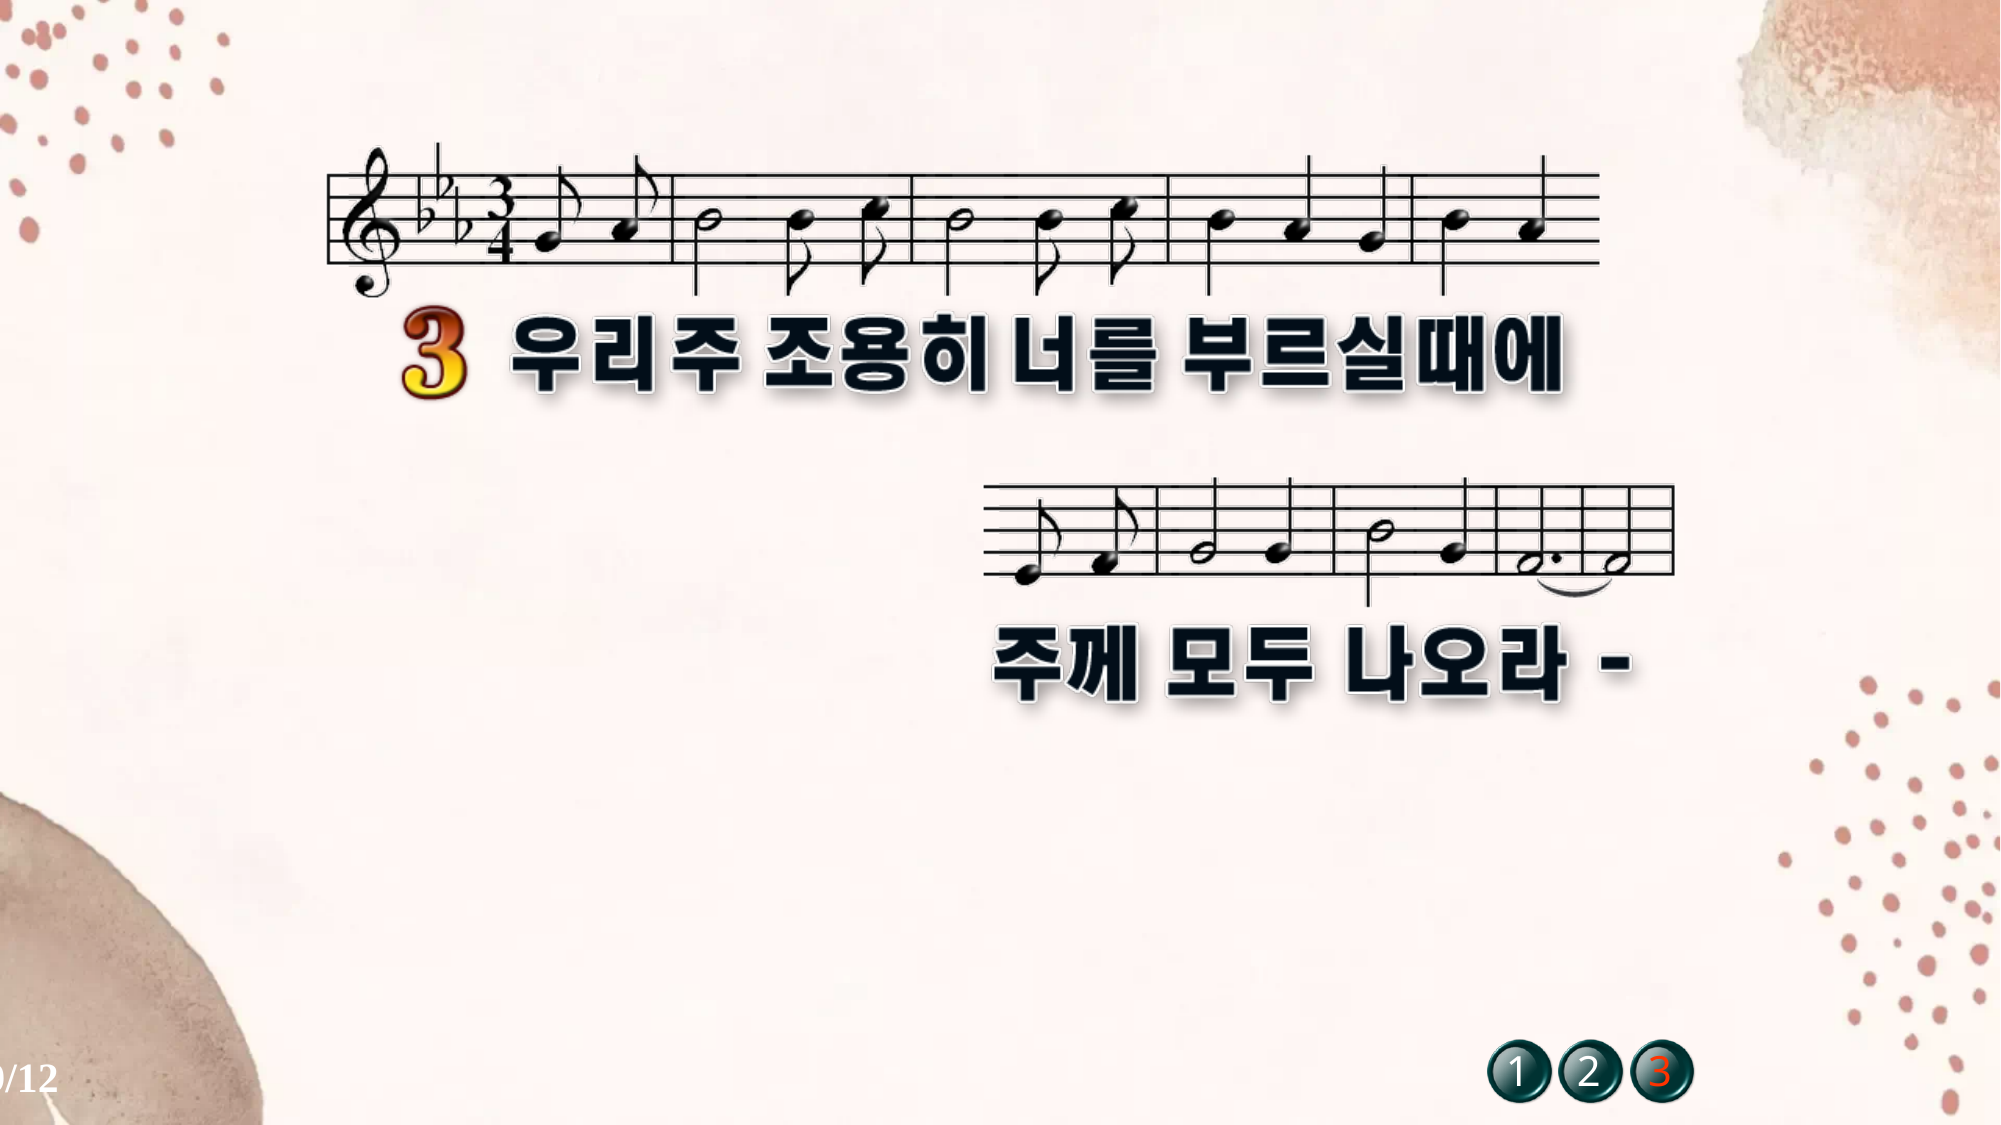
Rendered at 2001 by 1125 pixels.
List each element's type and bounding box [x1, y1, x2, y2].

picture [0, 0, 2001, 1125]
text_box [1627, 1035, 1697, 1106]
text_box [1484, 1035, 1555, 1106]
text_box [1555, 1035, 1626, 1106]
